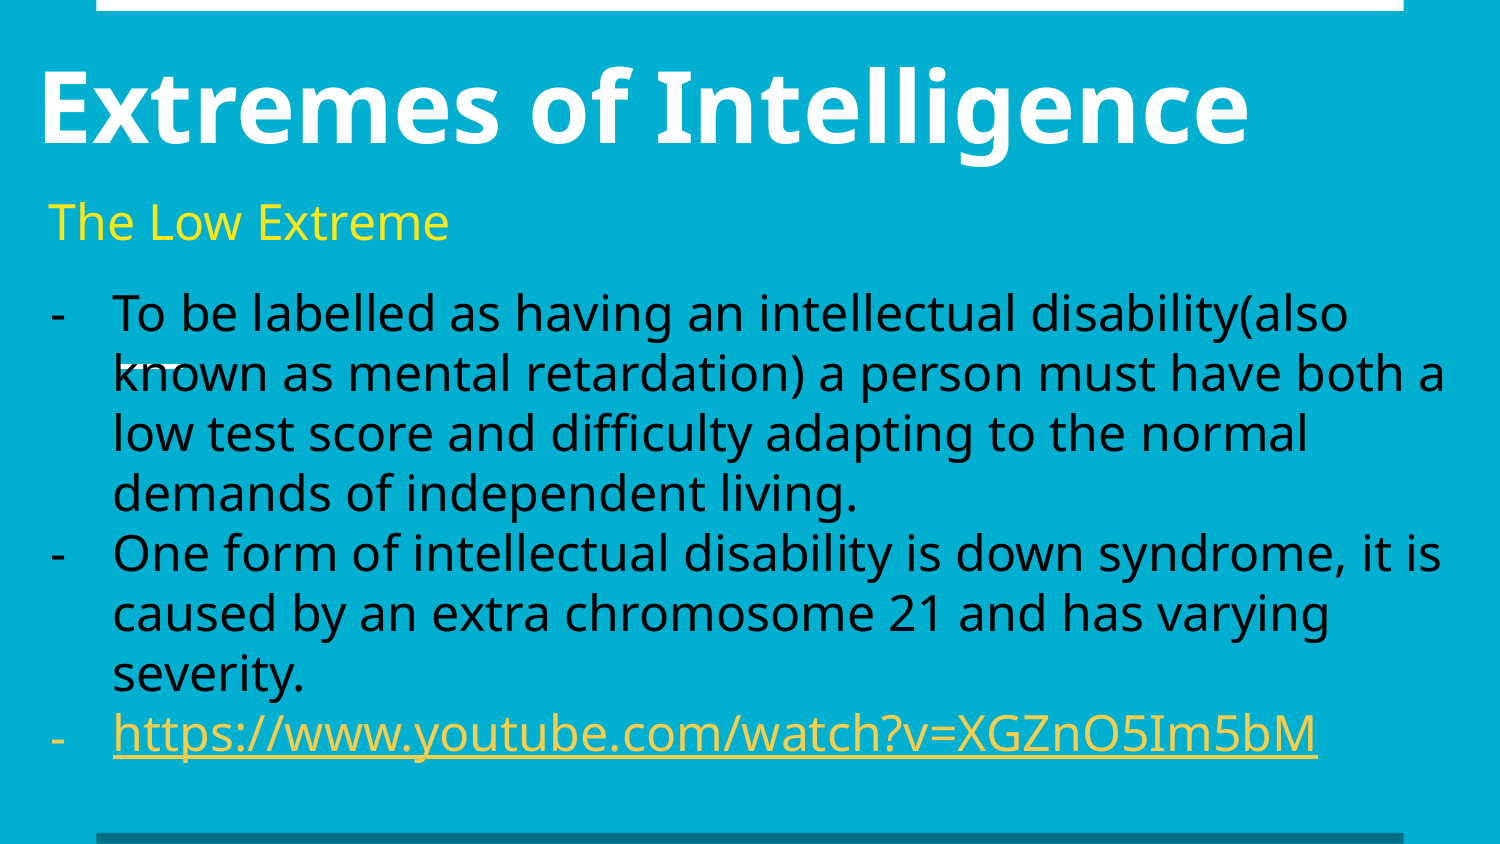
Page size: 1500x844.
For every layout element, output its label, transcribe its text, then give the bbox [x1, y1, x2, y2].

subtitle The Low Extreme [33, 135, 1432, 266]
title Extremes of Intelligence [21, 0, 1419, 179]
text_box To be labelled as having an intellectual disability(also known as mental retardation) a person must have both a low test score and difficulty adapting to the normal demands of independent living. One form of intellectual disability is down syndrome, it is caused by an extra chromosome 21 and has varying severity. https://www.youtube.com/watch?v=XGZnO5Im5bM [22, 266, 1477, 807]
